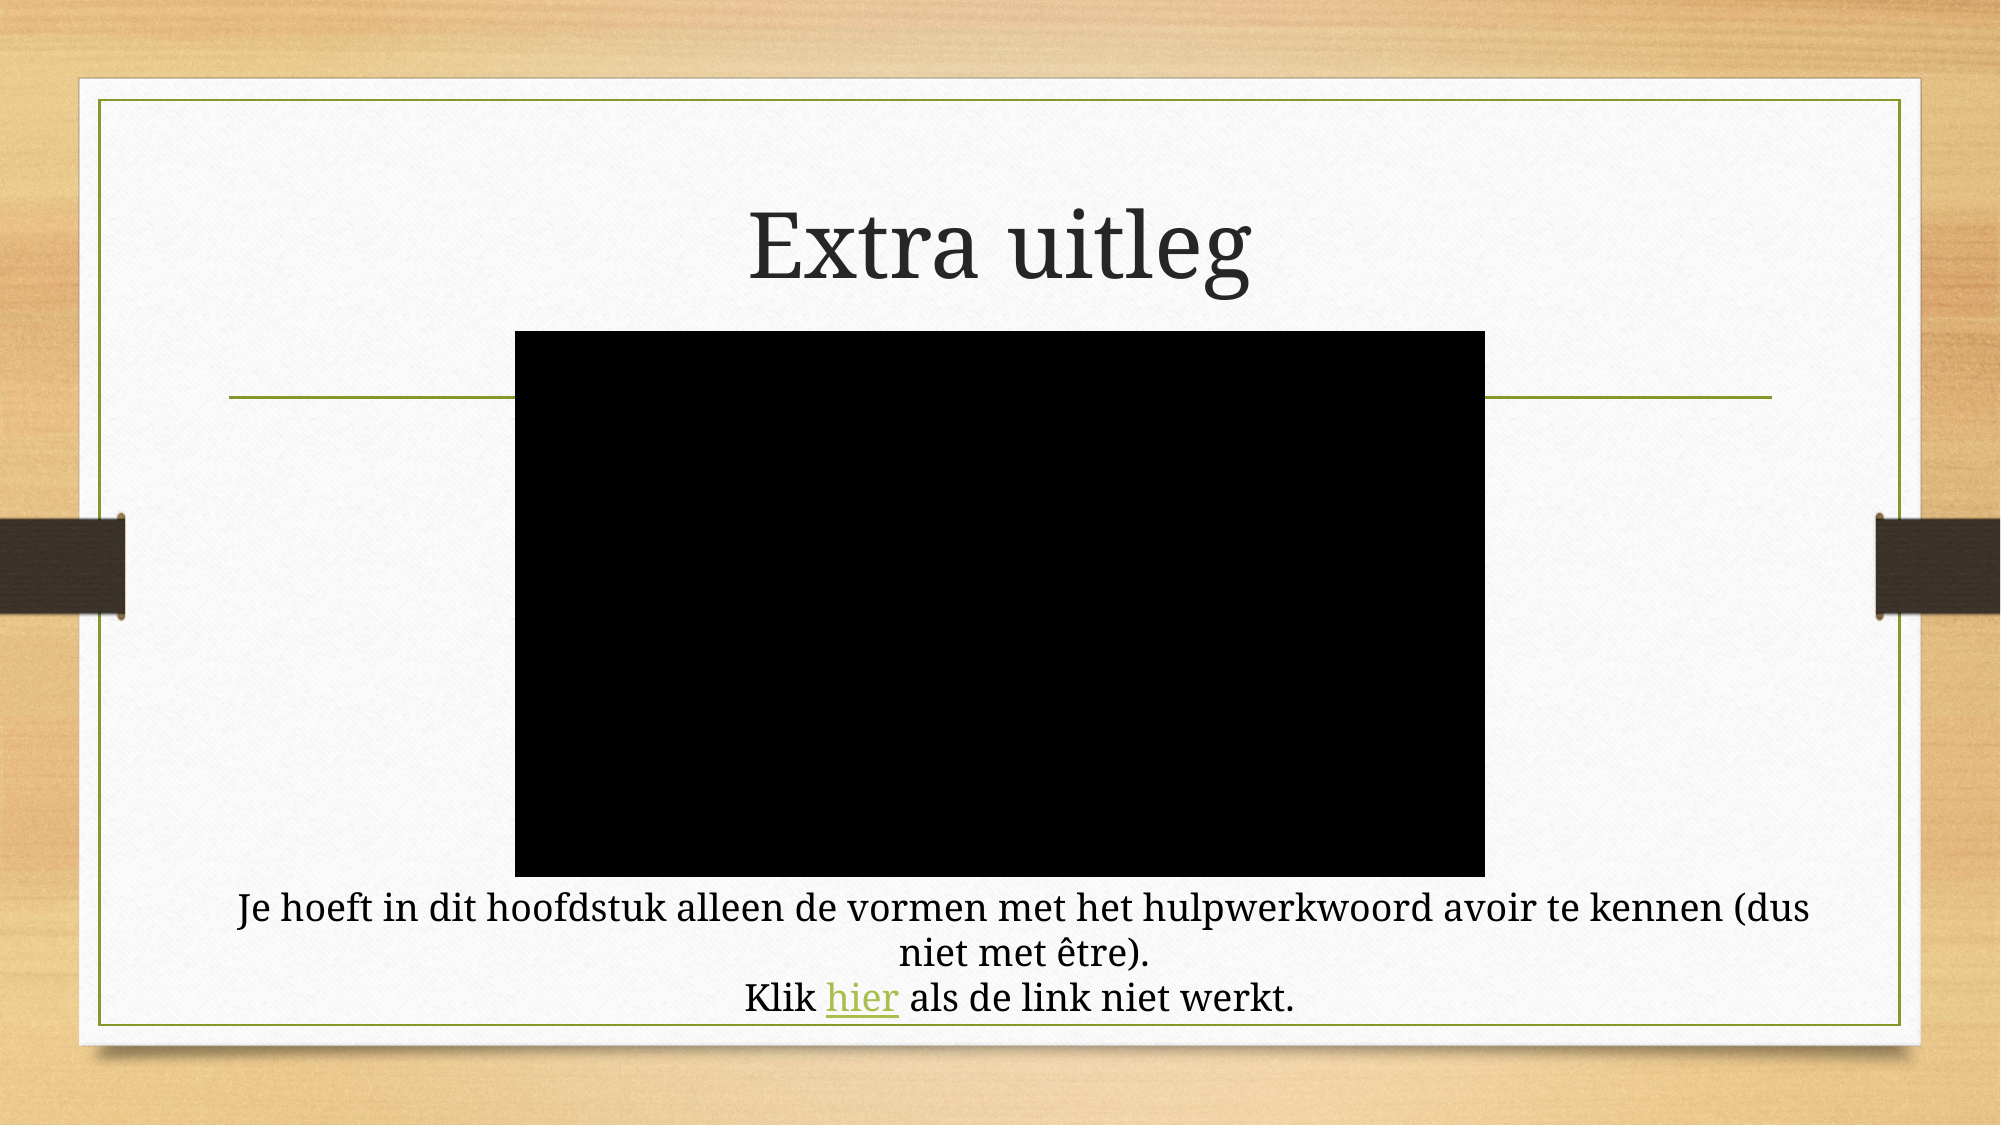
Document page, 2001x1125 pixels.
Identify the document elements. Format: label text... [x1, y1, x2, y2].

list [513, 330, 1486, 878]
text_box Je hoeft in dit hoofdstuk alleen de vormen met het hulpwerkwoord avoir te kennen (dus niet met être). Klik hier als de link niet werkt. [186, 877, 1863, 1033]
picture [0, 0, 2001, 1125]
title Extra uitleg [212, 134, 1788, 349]
